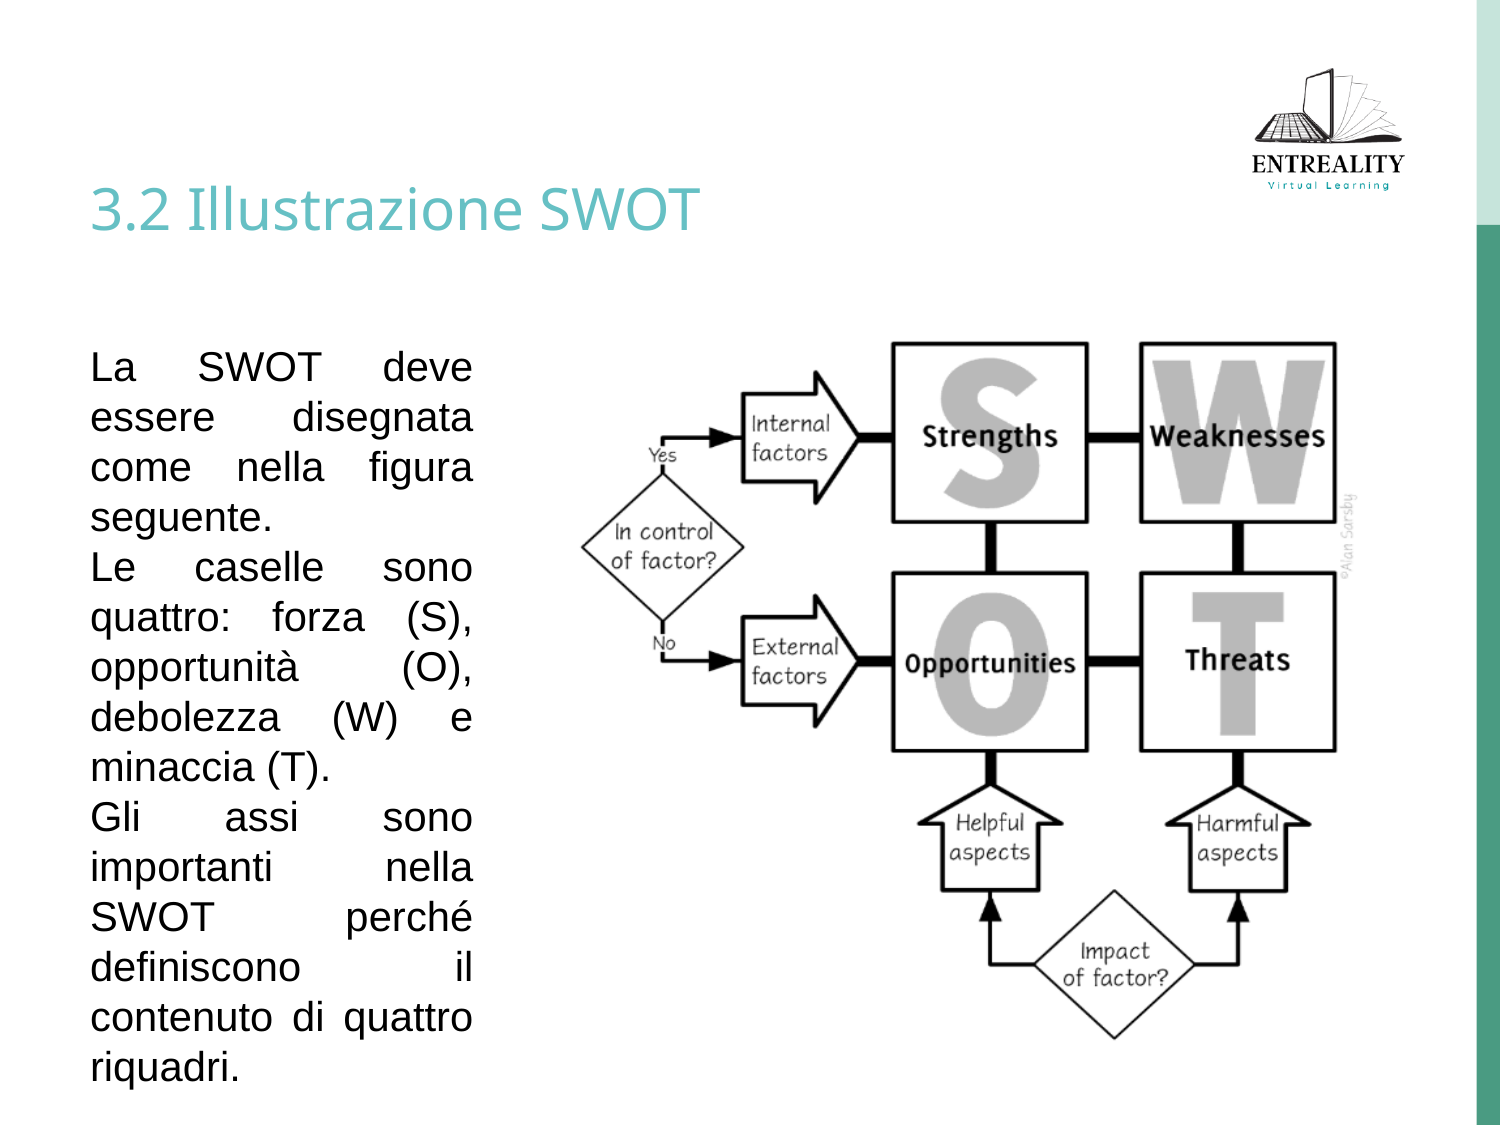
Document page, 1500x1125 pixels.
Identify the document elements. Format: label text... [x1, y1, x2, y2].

picture [545, 319, 1437, 1045]
picture [1198, 0, 1458, 259]
text_box La SWOT deve essere disegnata come nella figura seguente. Le caselle sono quattro: forza (S), opportunità (O), debolezza (W) e minaccia (T). Gli assi sono importanti nella SWOT perché definiscono il contenuto di quattro riquadri. [75, 331, 489, 1098]
title 3.2 Illustrazione SWOT [75, 25, 1025, 250]
